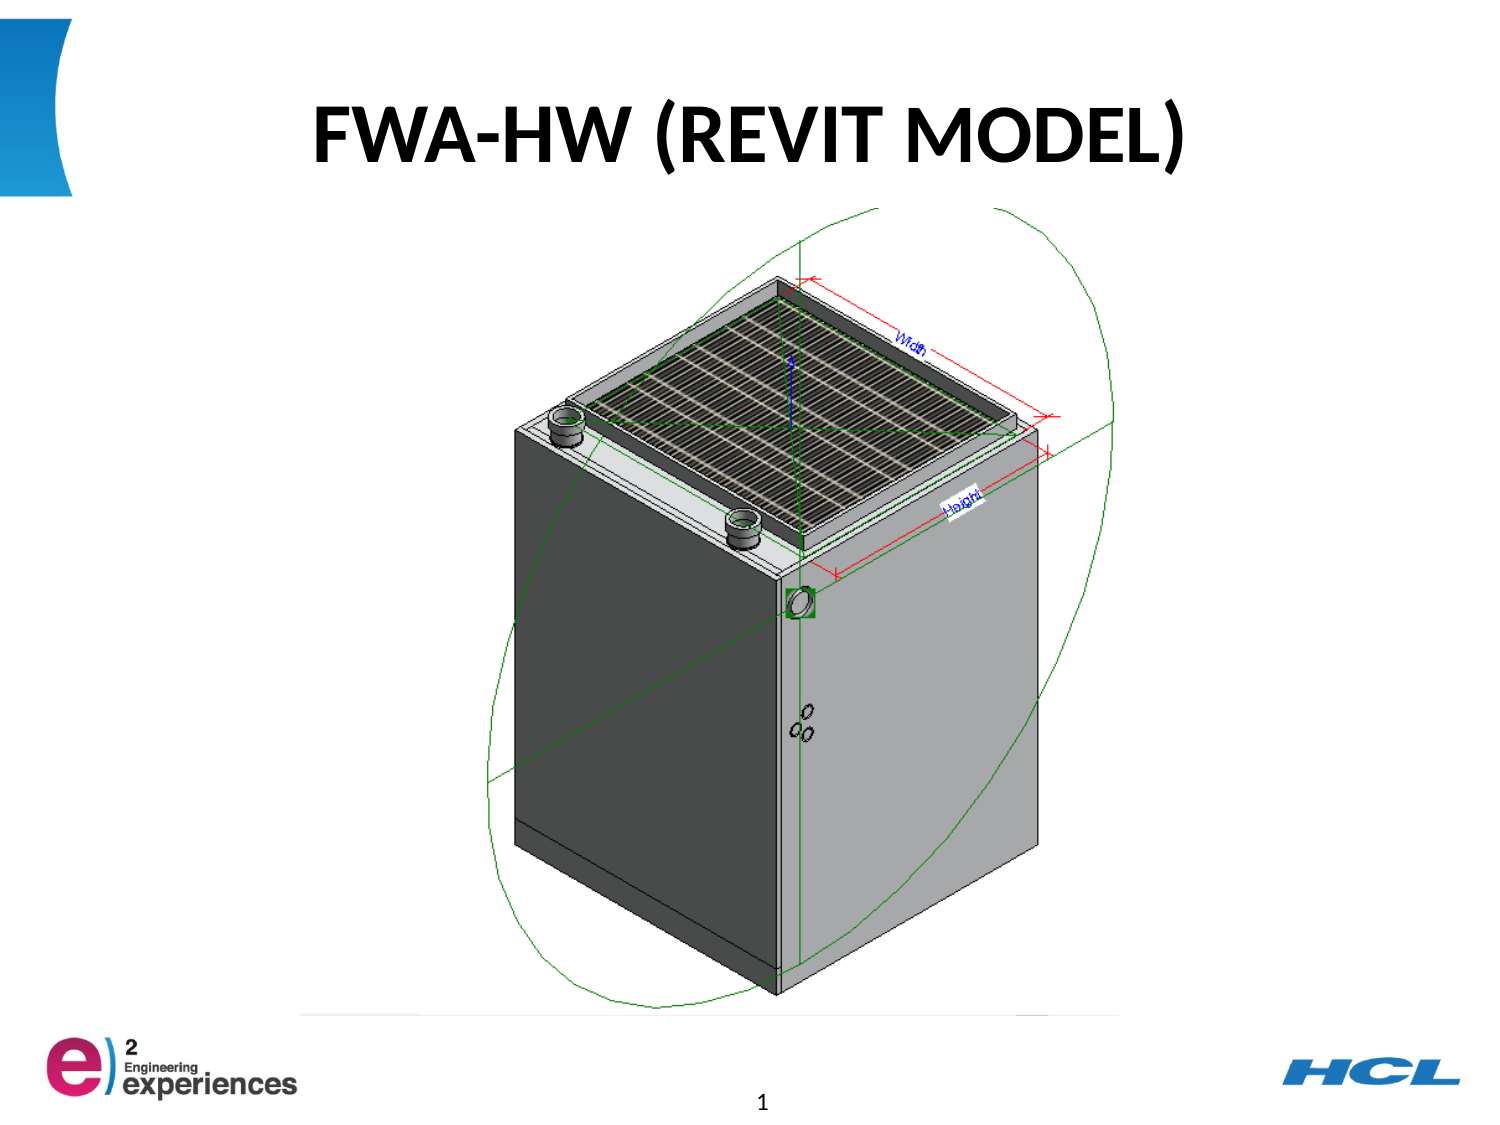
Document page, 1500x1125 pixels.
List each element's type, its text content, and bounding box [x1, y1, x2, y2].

title FWA-HW (REVIT MODEL) [75, 34, 1425, 222]
picture [0, 0, 1500, 1125]
